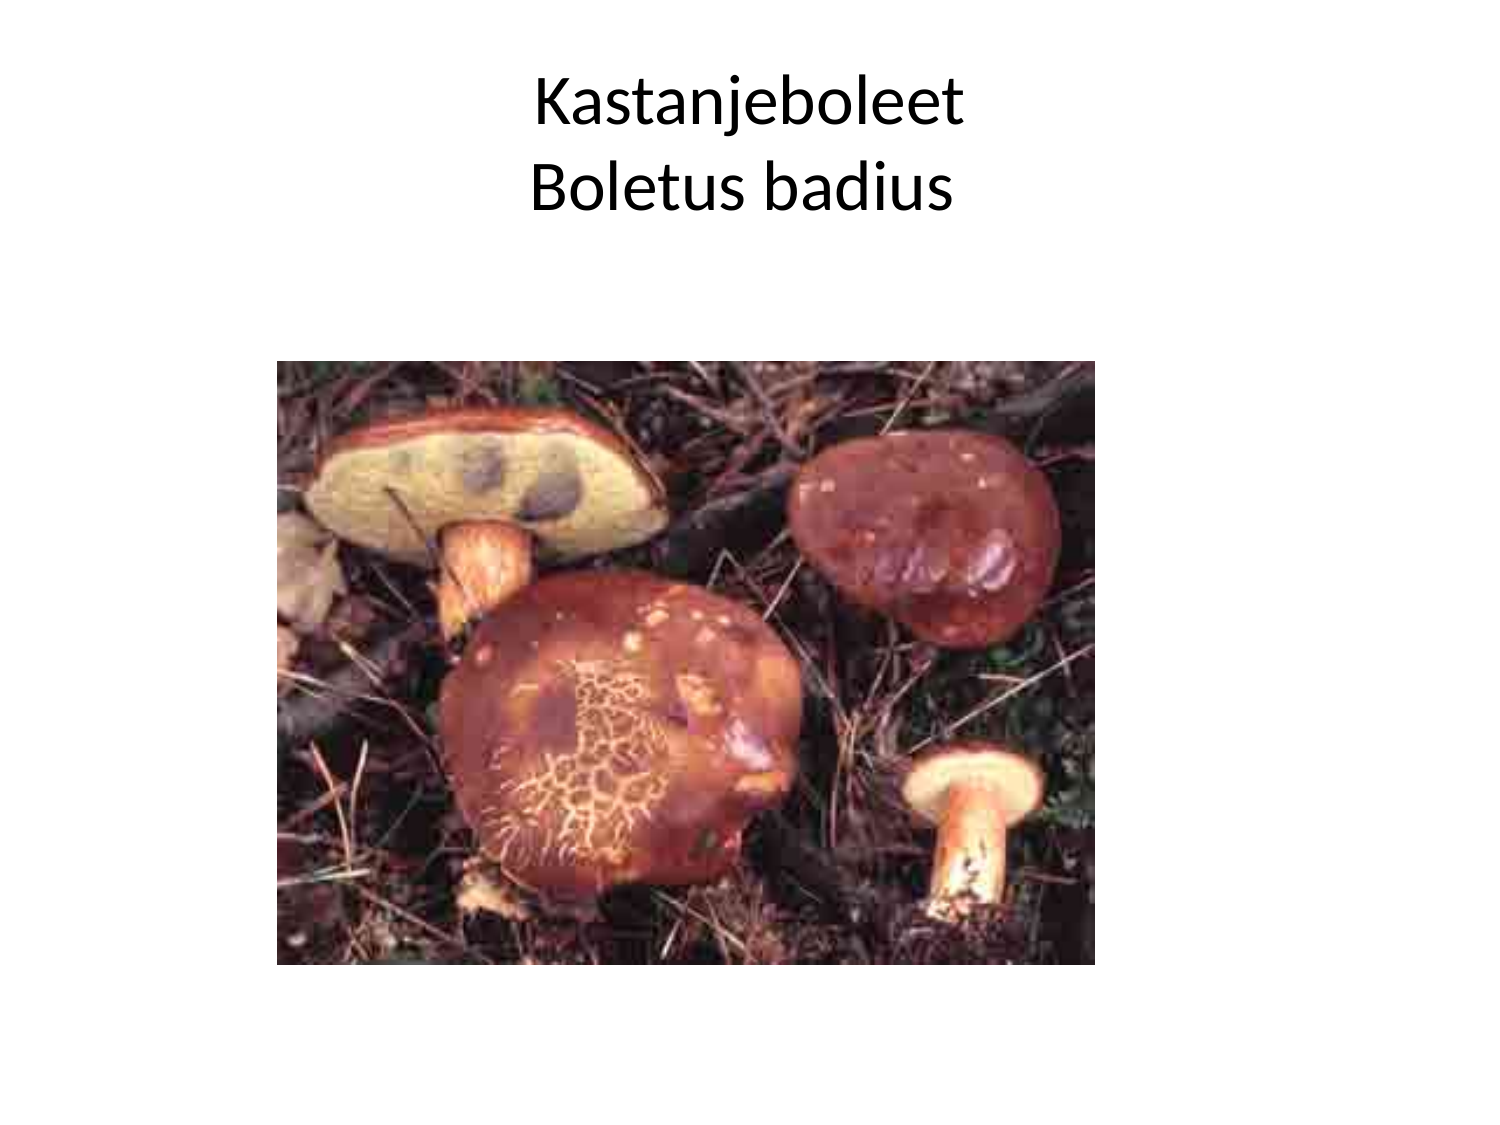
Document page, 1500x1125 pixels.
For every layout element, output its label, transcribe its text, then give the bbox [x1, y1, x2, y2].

title Kastanjeboleet Boletus badius [75, 45, 1425, 233]
picture [277, 361, 1095, 965]
